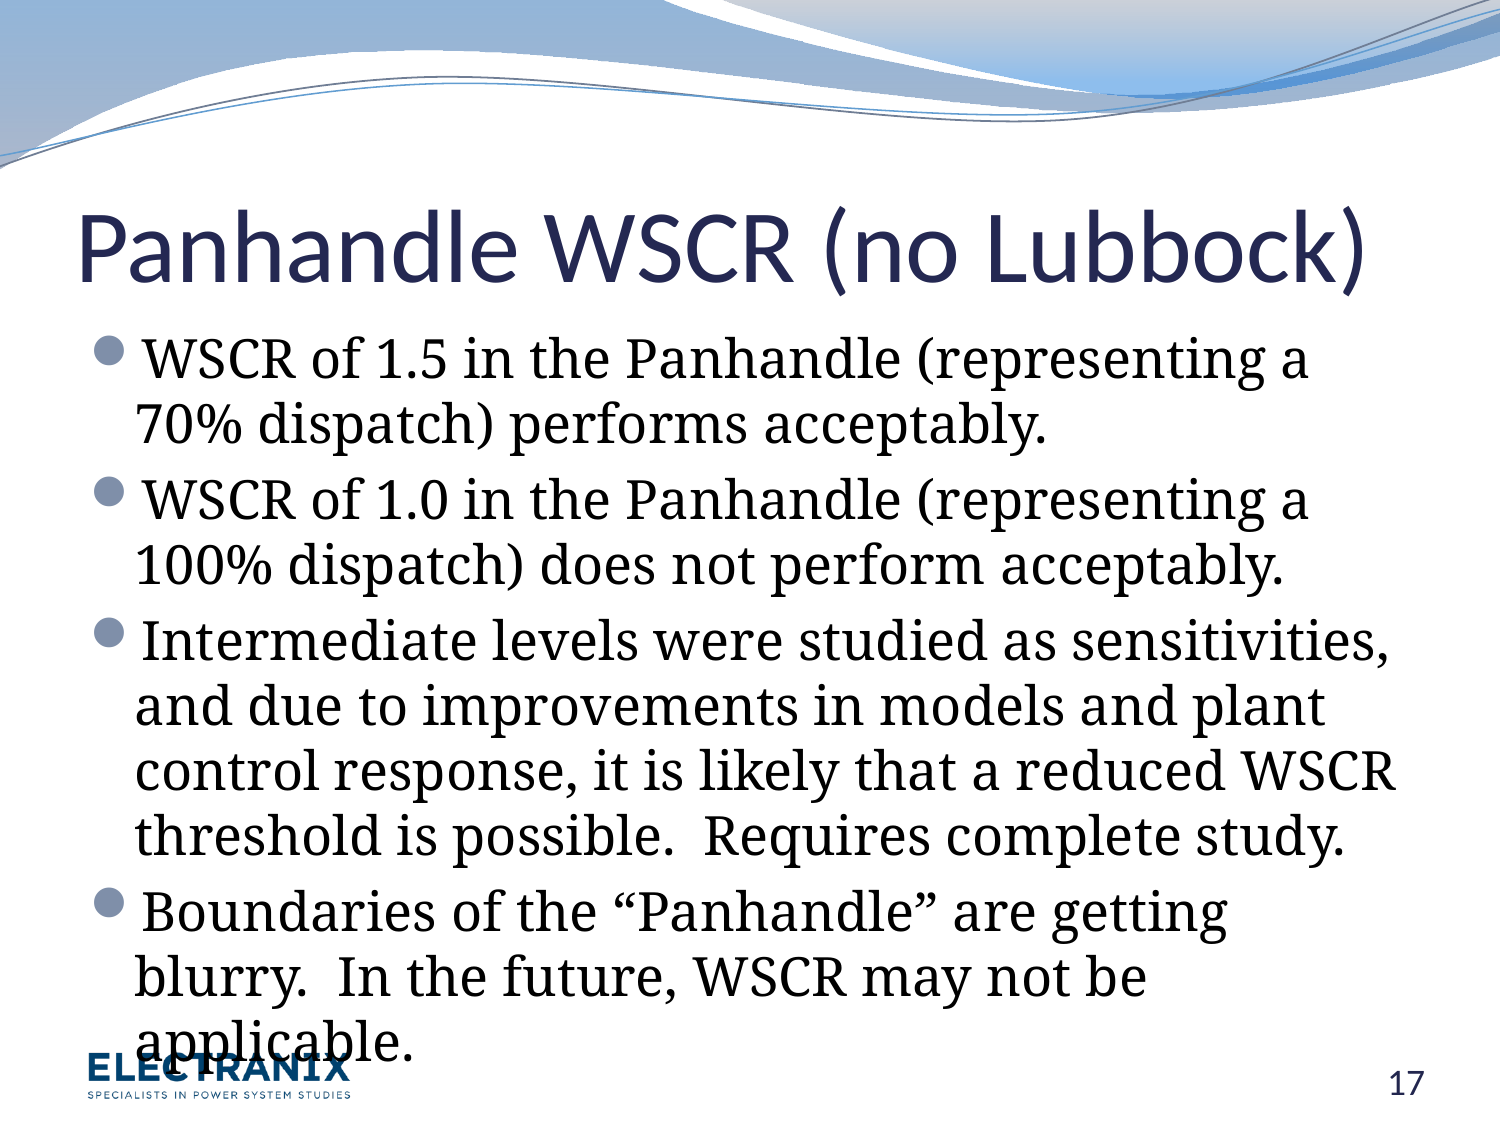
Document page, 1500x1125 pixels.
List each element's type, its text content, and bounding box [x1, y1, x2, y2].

slide_number 17 [1299, 1042, 1425, 1103]
list WSCR of 1.5 in the Panhandle (representing a 70% dispatch) performs acceptably. WSCR of 1.0 in the Panhandle (representing a 100% dispatch) does not perform acceptably. Intermediate levels were studied as sensitivities, and due to improvements in models and plant control response, it is likely that a reduced WSCR threshold is possible. Requires complete study. Boundaries of the “Panhandle” are getting blurry. In the future, WSCR may not be applicable. [75, 317, 1425, 1038]
title Panhandle WSCR (no Lubbock) [75, 115, 1425, 303]
picture [75, 1039, 363, 1113]
